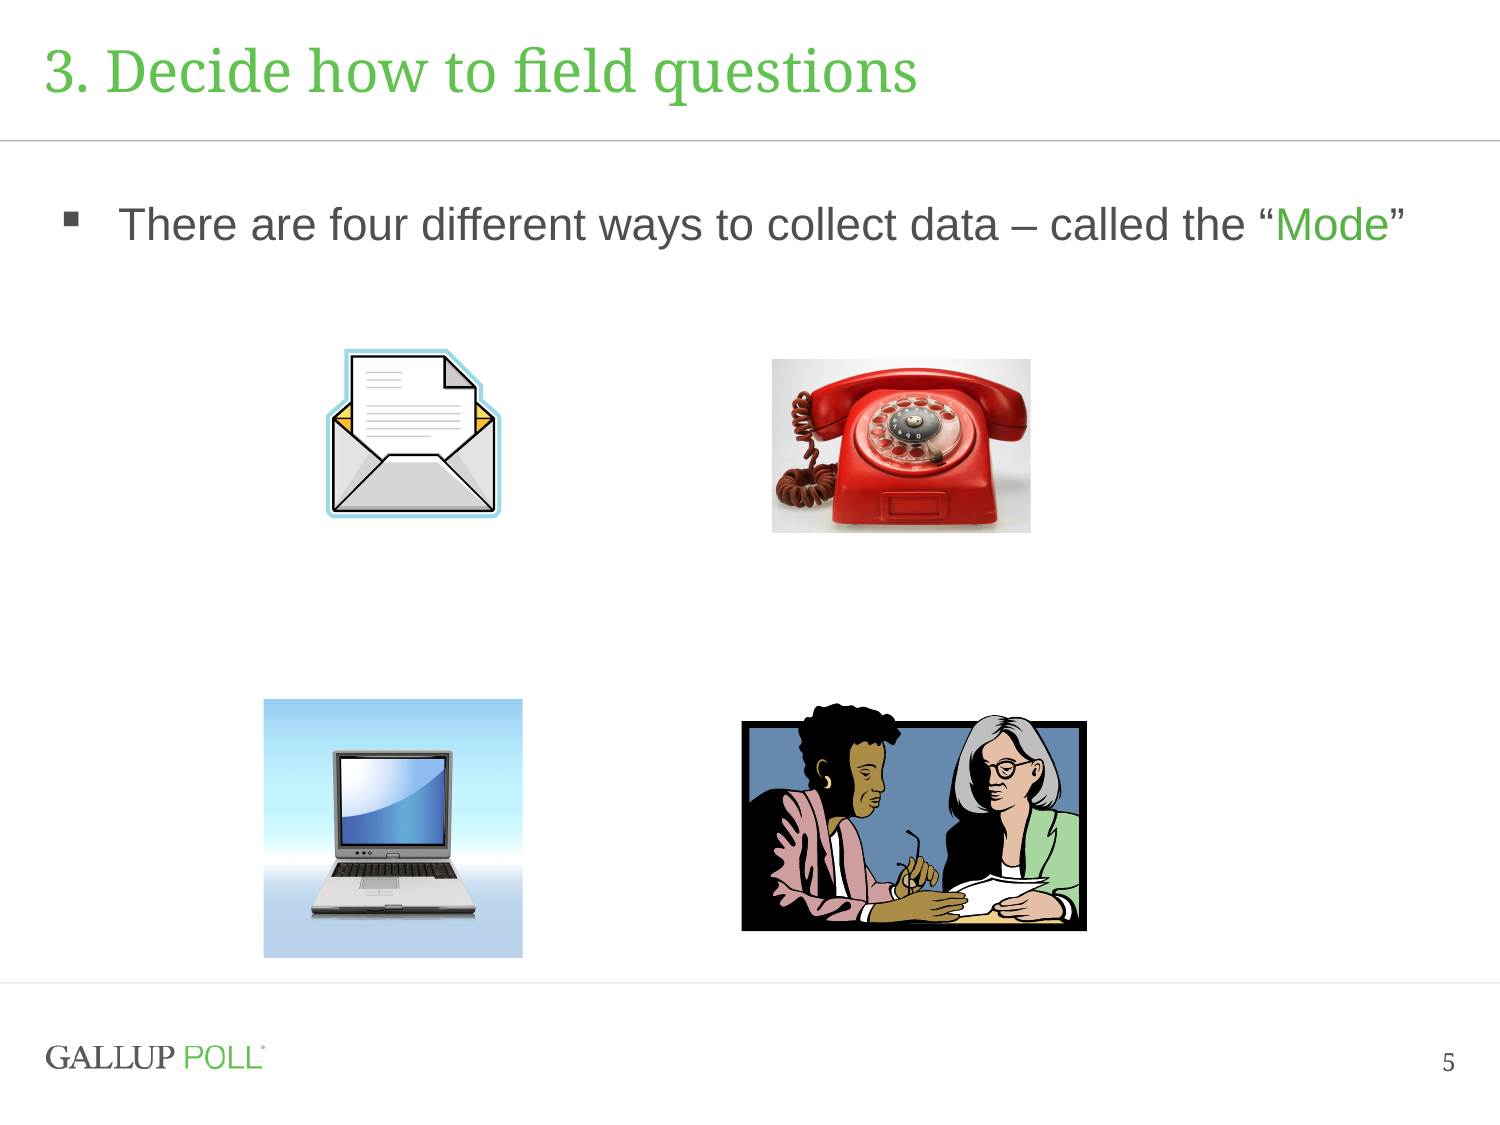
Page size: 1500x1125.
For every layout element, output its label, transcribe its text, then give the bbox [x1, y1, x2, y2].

slide_number 5 [1120, 1038, 1472, 1117]
list There are four different ways to collect data – called the “Mode” [46, 187, 1454, 330]
title 3. Decide how to field questions [27, 34, 1461, 175]
picture [0, 984, 1500, 1125]
picture [771, 359, 1031, 534]
picture [263, 698, 523, 959]
picture [741, 702, 1088, 932]
picture [324, 348, 503, 520]
